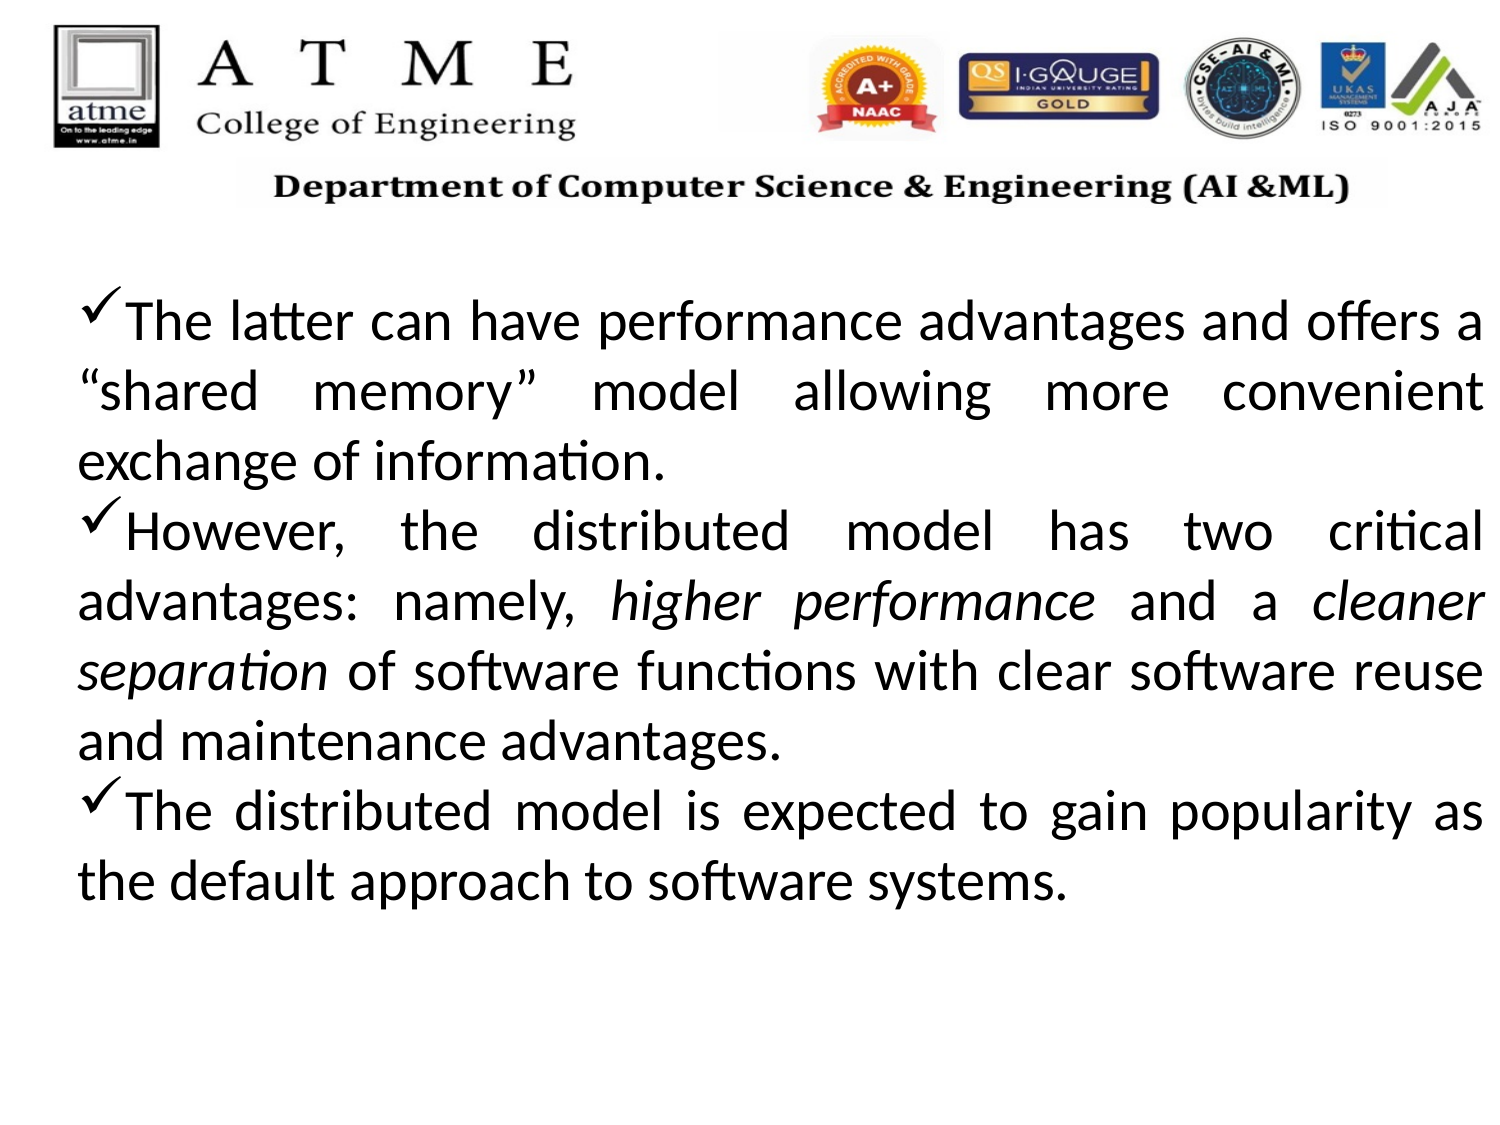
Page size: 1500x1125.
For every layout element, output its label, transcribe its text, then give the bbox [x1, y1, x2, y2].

picture [24, 0, 1500, 226]
text_box The latter can have performance advantages and offers a “shared memory” model allowing more convenient exchange of information. However, the distributed model has two critical advantages: namely, higher performance and a cleaner separation of software functions with clear software reuse and maintenance advantages. The distributed model is expected to gain popularity as the default approach to software systems. [62, 275, 1500, 920]
